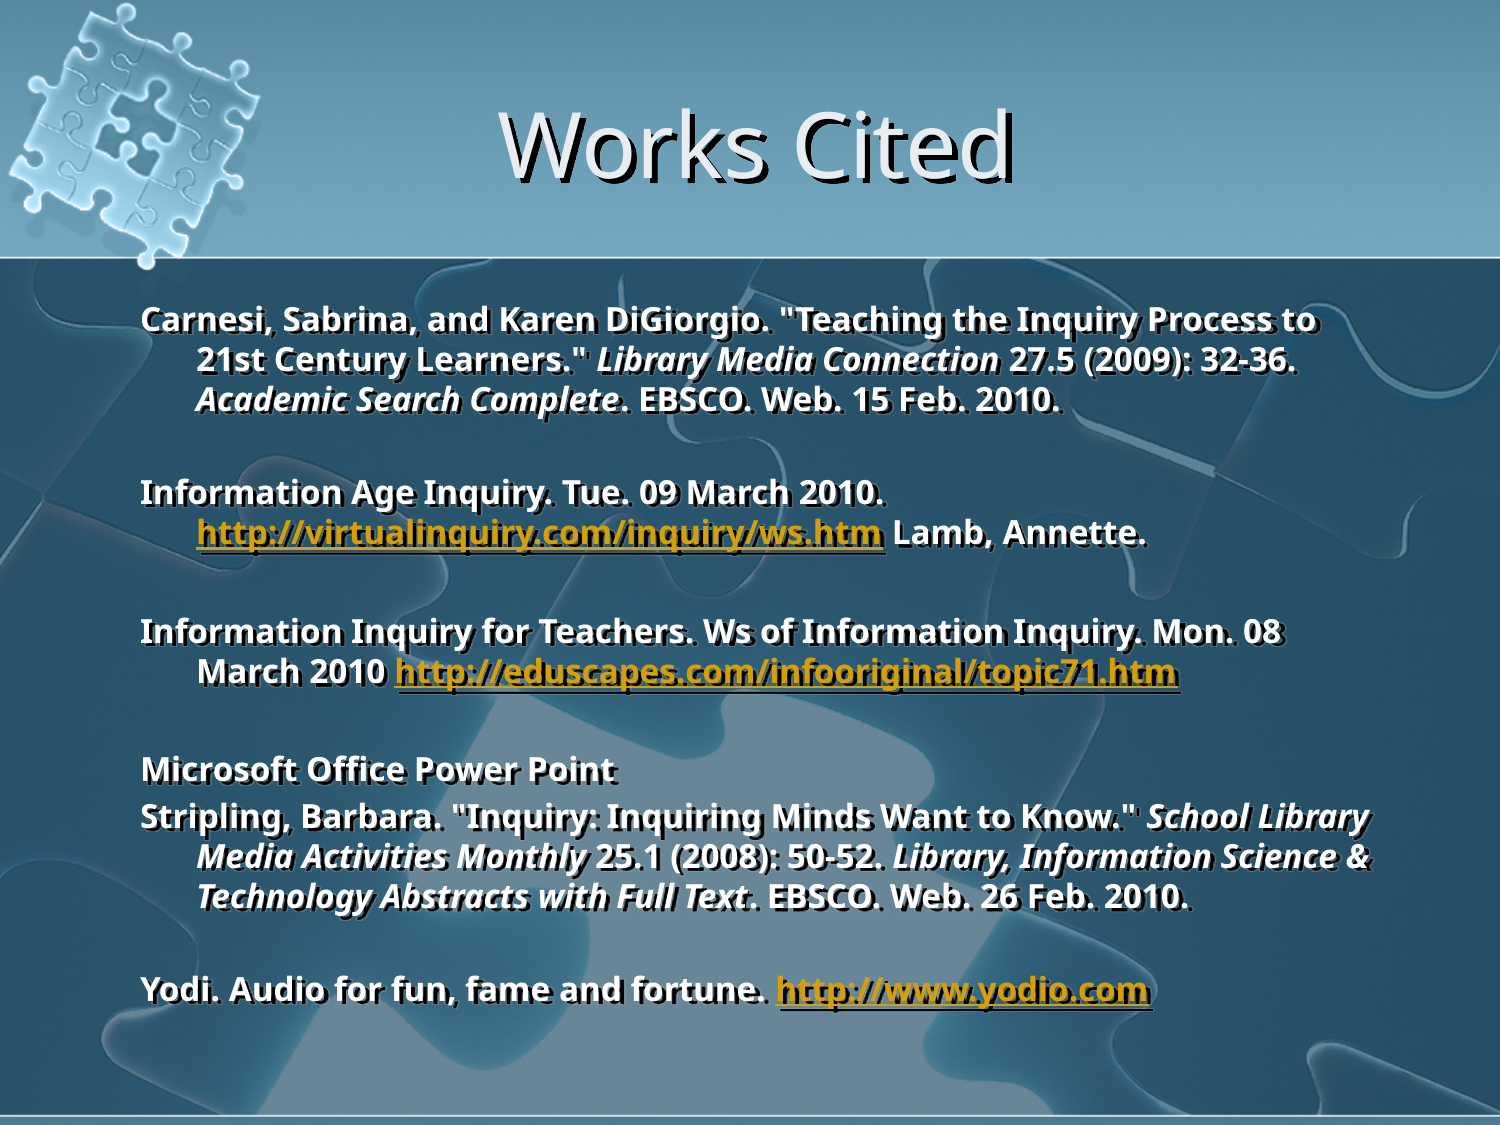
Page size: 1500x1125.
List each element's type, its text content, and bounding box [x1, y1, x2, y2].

title Works Cited [124, 54, 1388, 230]
picture [0, 0, 1500, 1125]
list Carnesi, Sabrina, and Karen DiGiorgio. "Teaching the Inquiry Process to 21st Century Learners." Library Media Connection 27.5 (2009): 32-36. Academic Search Complete. EBSCO. Web. 15 Feb. 2010. Information Age Inquiry. Tue. 09 March 2010. http://virtualinquiry.com/inquiry/ws.htm Lamb, Annette. Information Inquiry for Teachers. Ws of Information Inquiry. Mon. 08 March 2010 http://eduscapes.com/infooriginal/topic71.htm Microsoft Office Power Point Stripling, Barbara. "Inquiry: Inquiring Minds Want to Know." School Library Media Activities Monthly 25.1 (2008): 50-52. Library, Information Science & Technology Abstracts with Full Text. EBSCO. Web. 26 Feb. 2010. Yodi. Audio for fun, fame and fortune. http://www.yodio.com [124, 290, 1388, 1071]
